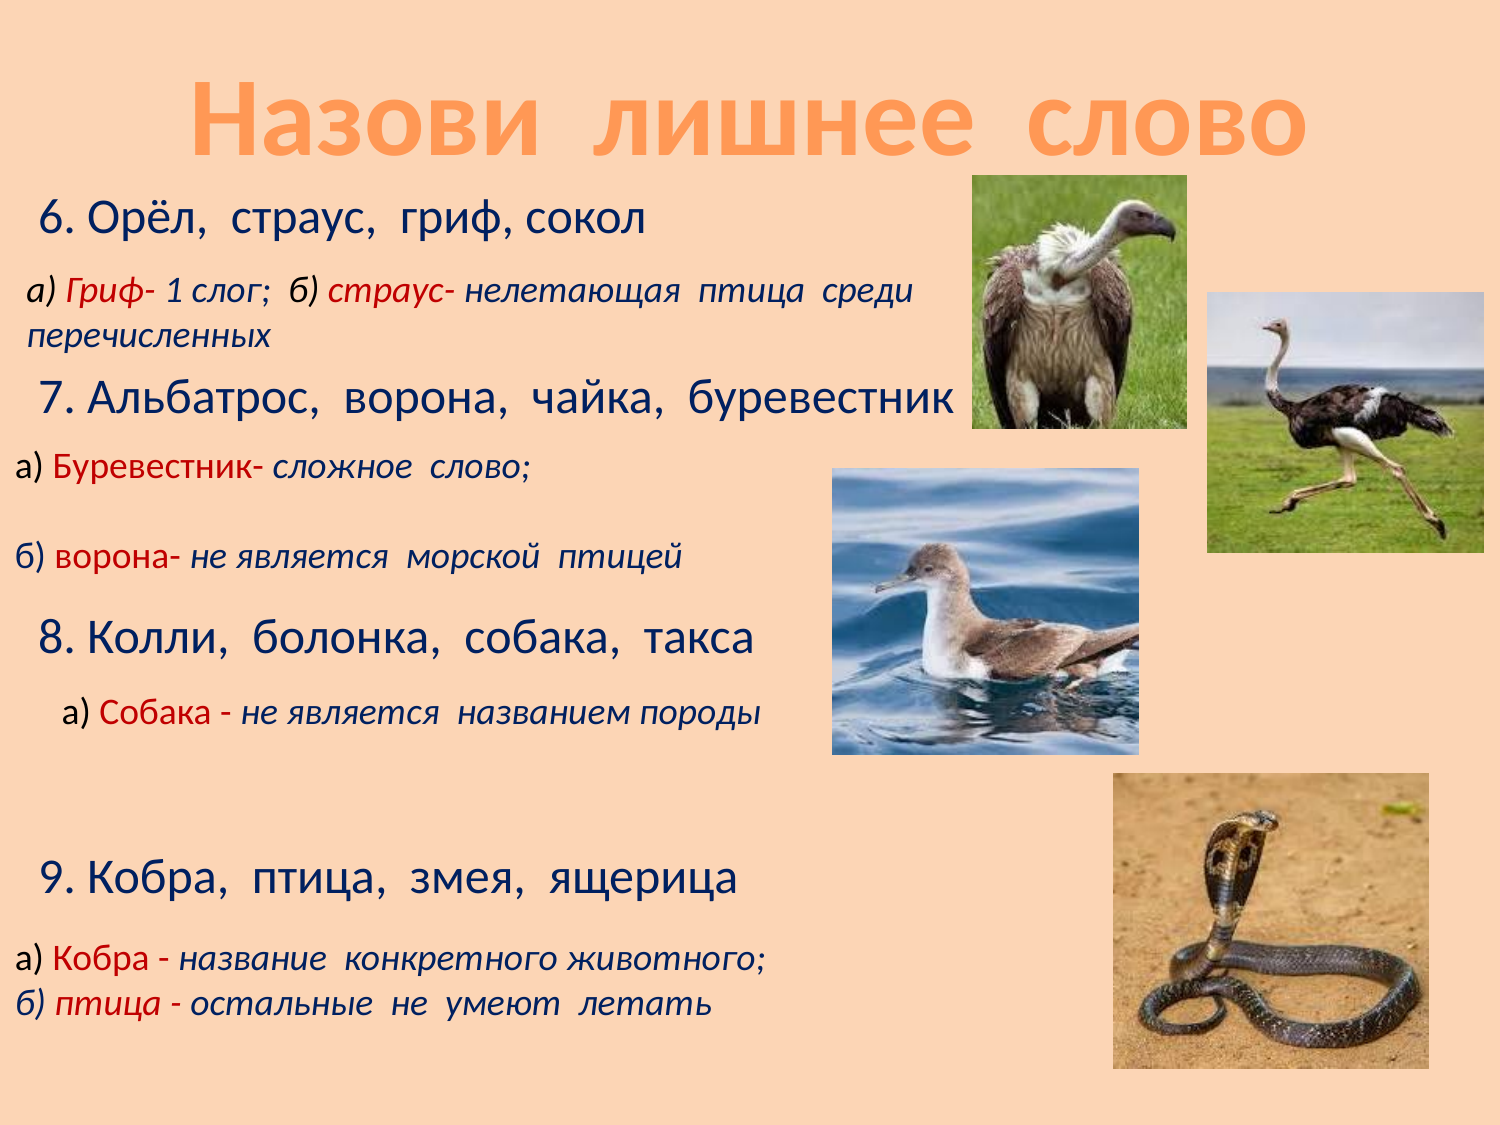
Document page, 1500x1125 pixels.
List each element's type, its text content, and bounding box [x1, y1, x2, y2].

text_box Назови лишнее слово [46, 35, 1454, 186]
text_box а) Гриф- 1 слог; б) страус- нелетающая птица среди перечисленных [11, 257, 1102, 543]
picture [1113, 773, 1430, 1069]
text_box а) Кобра - название конкретного животного; б) птица - остальные не умеют летать [0, 925, 797, 1031]
picture [972, 175, 1187, 430]
picture [831, 468, 1139, 755]
text_box 6. Орёл, страус, гриф, сокол 7. Альбатрос, ворона, чайка, буревестник 8. Колли, болонка, собака, такса 9. Кобра, птица, змея, ящерица [23, 175, 1313, 911]
text_box а) Буревестник- сложное слово; б) ворона- не является морской птицей [0, 433, 739, 809]
picture [1206, 292, 1484, 553]
text_box а) Собака - не является названием породы [46, 679, 797, 740]
